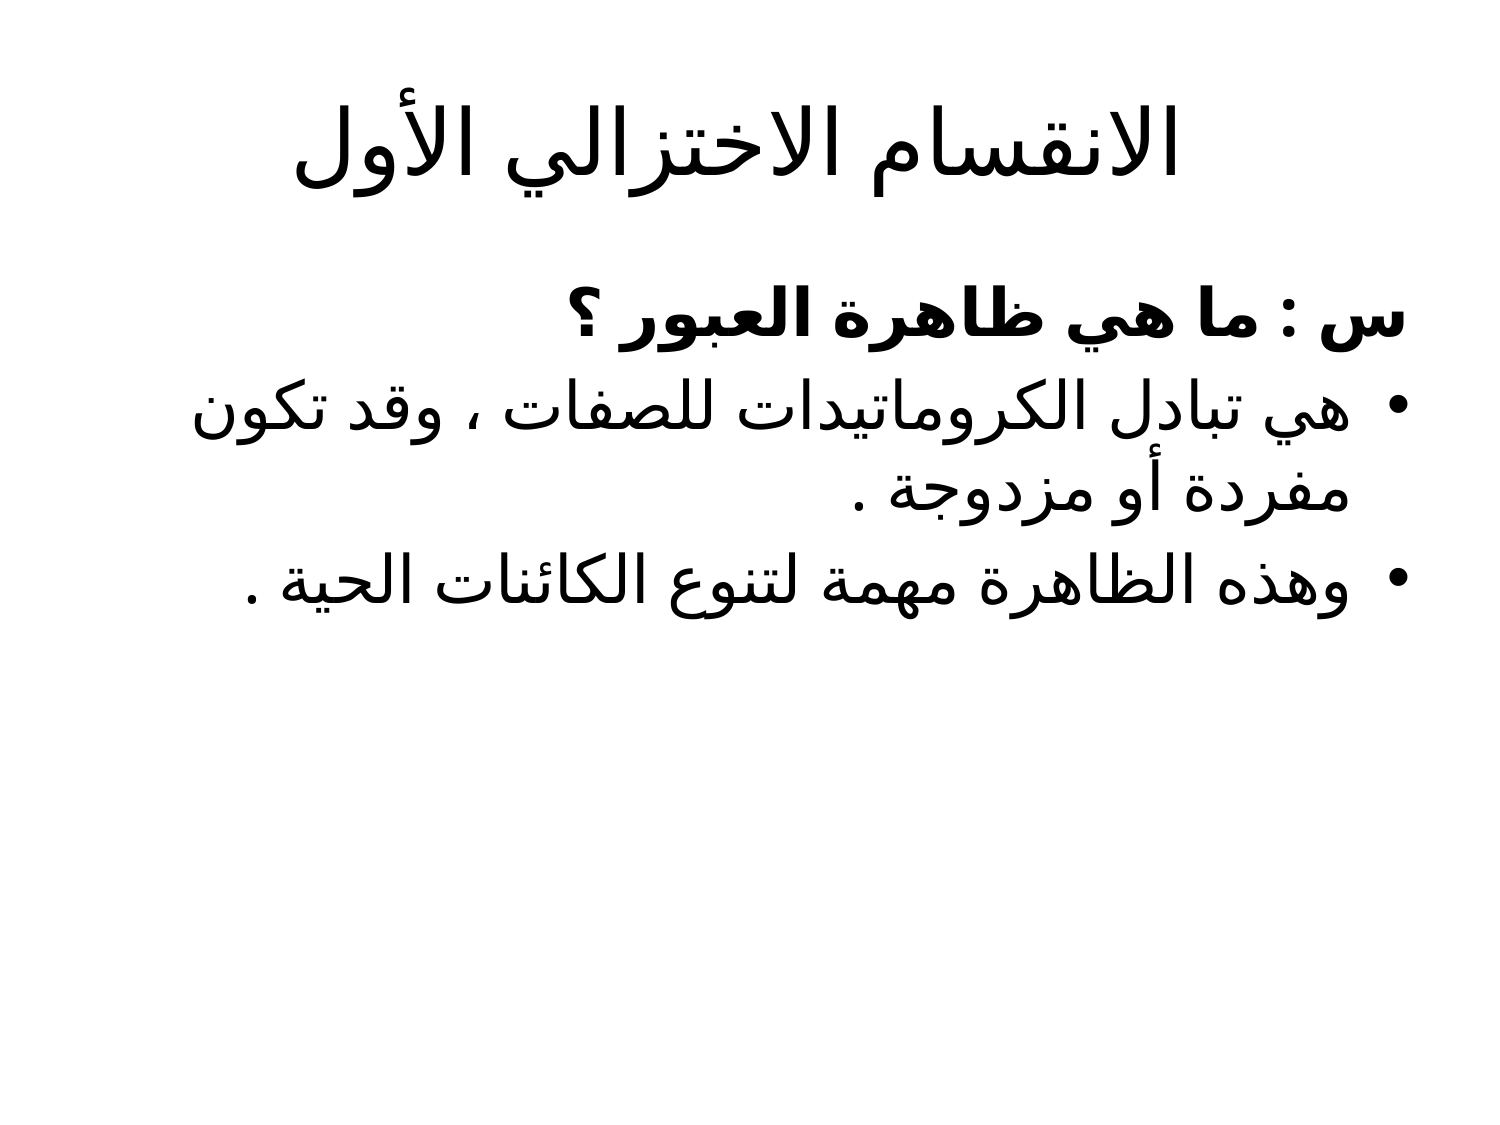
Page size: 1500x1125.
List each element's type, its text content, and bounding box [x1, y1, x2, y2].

list س : ما هي ظاهرة العبور ؟ هي تبادل الكروماتيدات للصفات ، وقد تكون مفردة أو مزدوجة . وهذه الظاهرة مهمة لتنوع الكائنات الحية . [75, 262, 1425, 1005]
title الانقسام الاختزالي الأول [75, 45, 1425, 233]
